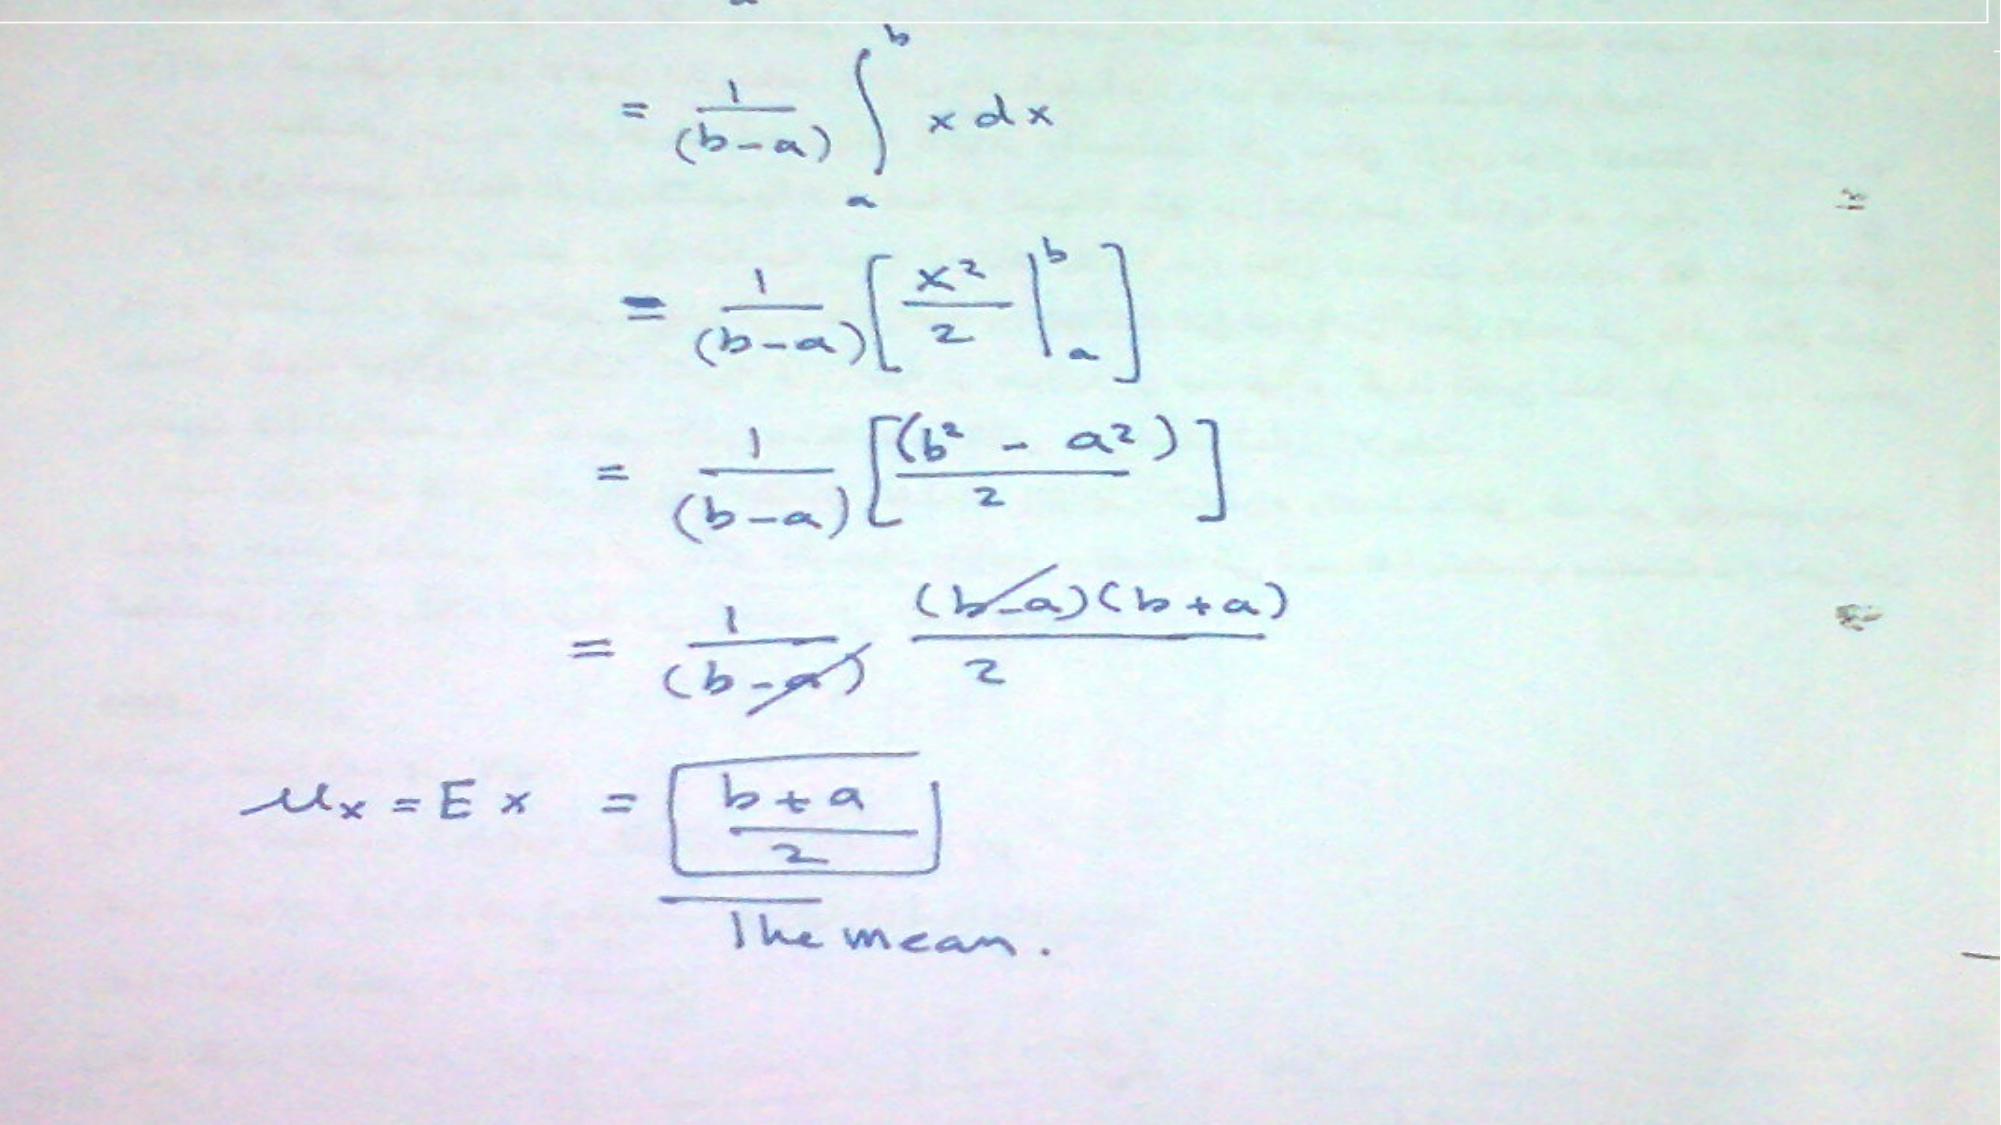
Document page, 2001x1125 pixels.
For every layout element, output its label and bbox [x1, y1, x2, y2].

list [0, 0, 2000, 1125]
